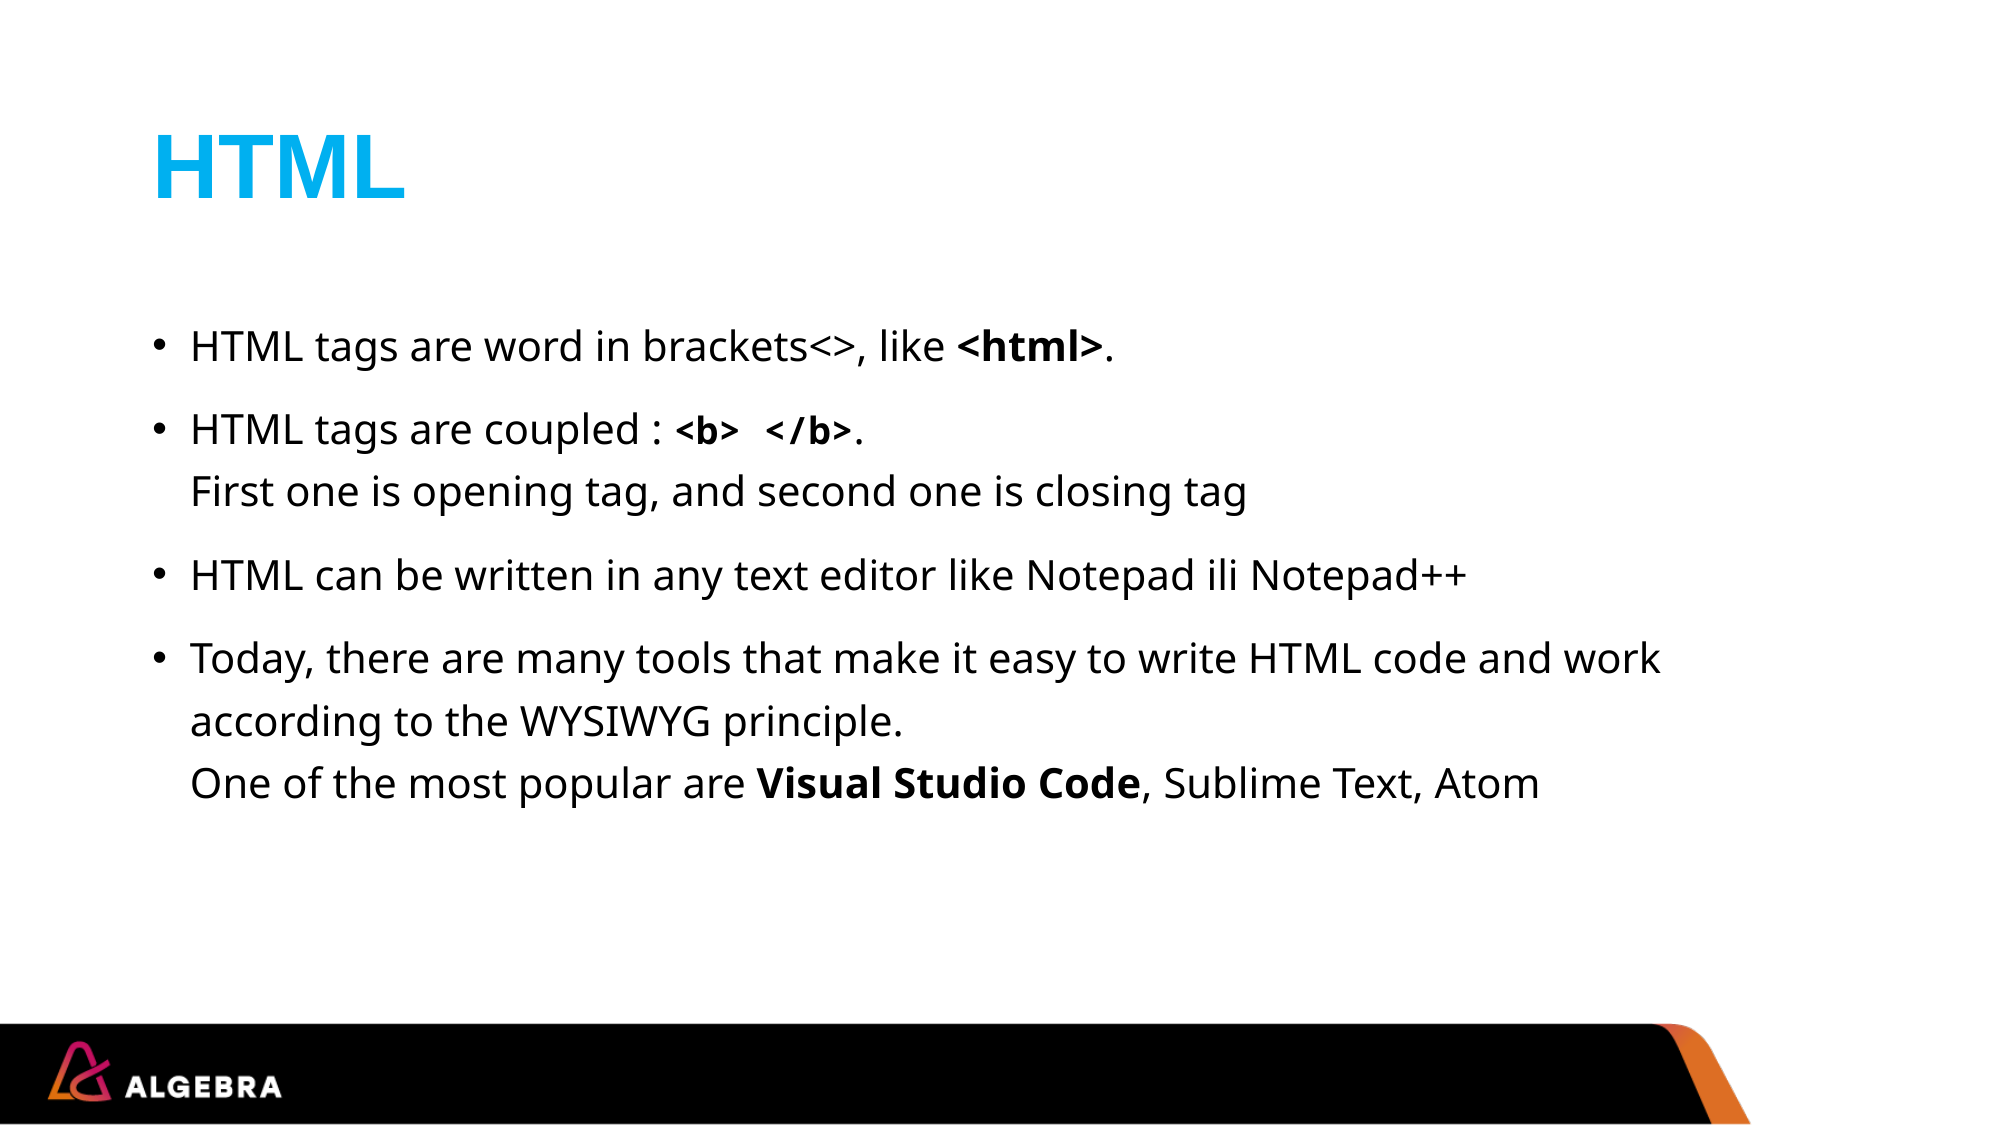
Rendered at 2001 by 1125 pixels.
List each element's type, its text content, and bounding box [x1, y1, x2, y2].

picture [0, 1023, 1958, 1125]
title HTML [137, 59, 1863, 278]
list HTML tags are word in brackets<>, like <html>. HTML tags are coupled : <b> </b>. First one is opening tag, and second one is closing tag HTML can be written in any text editor like Notepad ili Notepad++ Today, there are many tools that make it easy to write HTML code and work according to the WYSIWYG principle. One of the most popular are Visual Studio Code, Sublime Text, Atom [137, 299, 1863, 1014]
